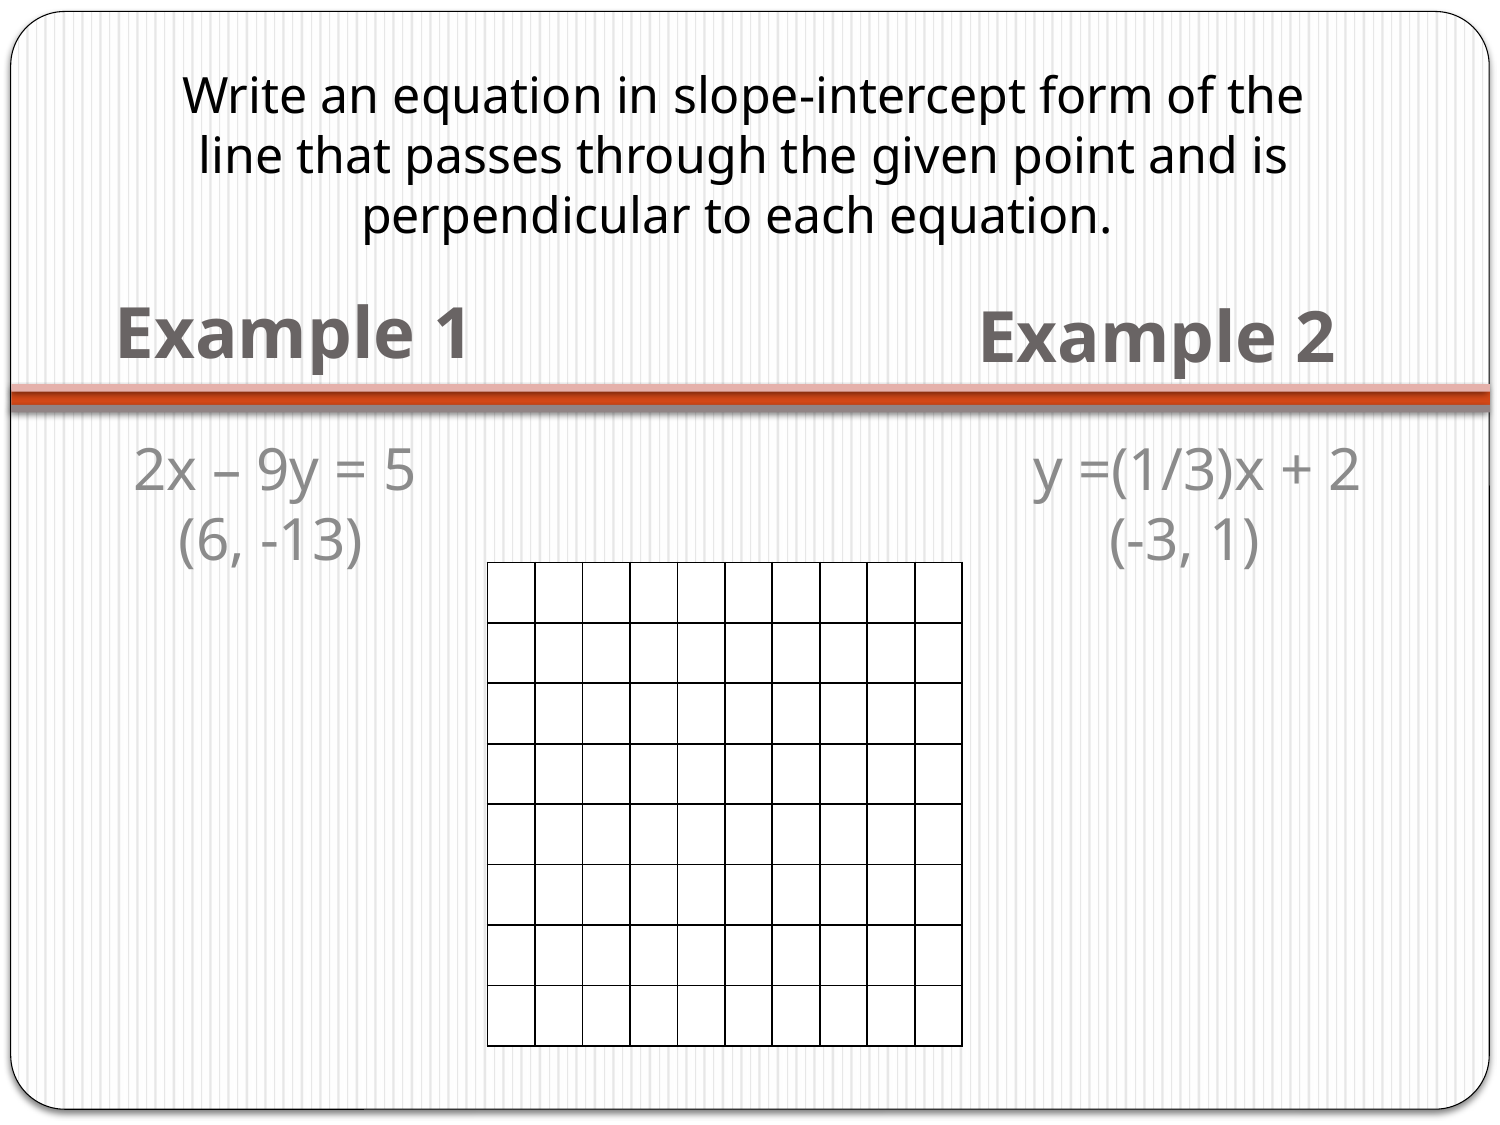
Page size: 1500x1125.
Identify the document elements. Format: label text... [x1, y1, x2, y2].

table_cell [583, 624, 629, 682]
table_cell [868, 986, 914, 1045]
text_box Example 2 [962, 274, 1357, 393]
table_cell [488, 805, 534, 864]
table_cell [678, 684, 724, 743]
table_cell [536, 684, 582, 743]
table_cell [536, 624, 582, 682]
table_cell [868, 926, 914, 985]
table_cell [583, 745, 629, 803]
list 2x – 9y = 5 y =(1/3)x + 2 (6, -13) (-3, 1) [118, 425, 1394, 563]
table_cell [726, 624, 771, 682]
table_cell [678, 805, 724, 864]
table_header [773, 563, 819, 622]
table_header [726, 563, 771, 622]
table_cell [916, 745, 961, 803]
table_cell [821, 745, 866, 803]
table_cell [868, 684, 914, 743]
table_header [631, 563, 677, 622]
table_cell [773, 986, 819, 1045]
table_cell [631, 745, 677, 803]
table_cell [821, 684, 866, 743]
table_cell [726, 805, 771, 864]
table_cell [821, 865, 866, 924]
table_cell [773, 745, 819, 803]
table_cell [631, 624, 677, 682]
table_cell [726, 865, 771, 924]
table_cell [536, 986, 582, 1045]
table_cell [868, 624, 914, 682]
table_cell [488, 745, 534, 803]
table_cell [488, 624, 534, 682]
table_cell [488, 865, 534, 924]
table_header [868, 563, 914, 622]
title Example 1 [99, 270, 494, 388]
table_header [916, 563, 961, 622]
table_cell [536, 805, 582, 864]
table_cell [868, 805, 914, 864]
table_cell [631, 684, 677, 743]
table_cell [821, 986, 866, 1045]
table_cell [678, 745, 724, 803]
table_cell [821, 624, 866, 682]
table_cell [773, 684, 819, 743]
table_cell [583, 865, 629, 924]
table_cell [916, 805, 961, 864]
table_cell [631, 926, 677, 985]
table_cell [916, 865, 961, 924]
table_cell [583, 926, 629, 985]
table_cell [726, 926, 771, 985]
table_cell [916, 986, 961, 1045]
table_cell [631, 986, 677, 1045]
table_cell [488, 986, 534, 1045]
table_cell [631, 865, 677, 924]
table_header [583, 563, 629, 622]
table_header [678, 563, 724, 622]
table_cell [536, 745, 582, 803]
table_cell [678, 926, 724, 985]
table_header [488, 563, 534, 622]
table_header [821, 563, 866, 622]
table_cell [678, 986, 724, 1045]
table_cell [583, 986, 629, 1045]
table_cell [773, 624, 819, 682]
table_cell [678, 624, 724, 682]
table_cell [488, 926, 534, 985]
table_cell [583, 805, 629, 864]
table_header [536, 563, 582, 622]
table_cell [916, 624, 961, 682]
table_cell [868, 865, 914, 924]
table_cell [536, 926, 582, 985]
table_cell [726, 986, 771, 1045]
table_cell [773, 805, 819, 864]
table_cell [821, 805, 866, 864]
table_cell [631, 805, 677, 864]
table_cell [868, 745, 914, 803]
table_cell [536, 865, 582, 924]
table_cell [916, 926, 961, 985]
table_cell [583, 684, 629, 743]
table_cell [916, 684, 961, 743]
table_cell [773, 926, 819, 985]
table_cell [726, 684, 771, 743]
table_cell [821, 926, 866, 985]
table_cell [773, 865, 819, 924]
table_cell [488, 684, 534, 743]
table_cell [726, 745, 771, 803]
table_cell [678, 865, 724, 924]
text_box Write an equation in slope-intercept form of the line that passes through the given point and is perpendicular to each equation. [149, 55, 1338, 296]
